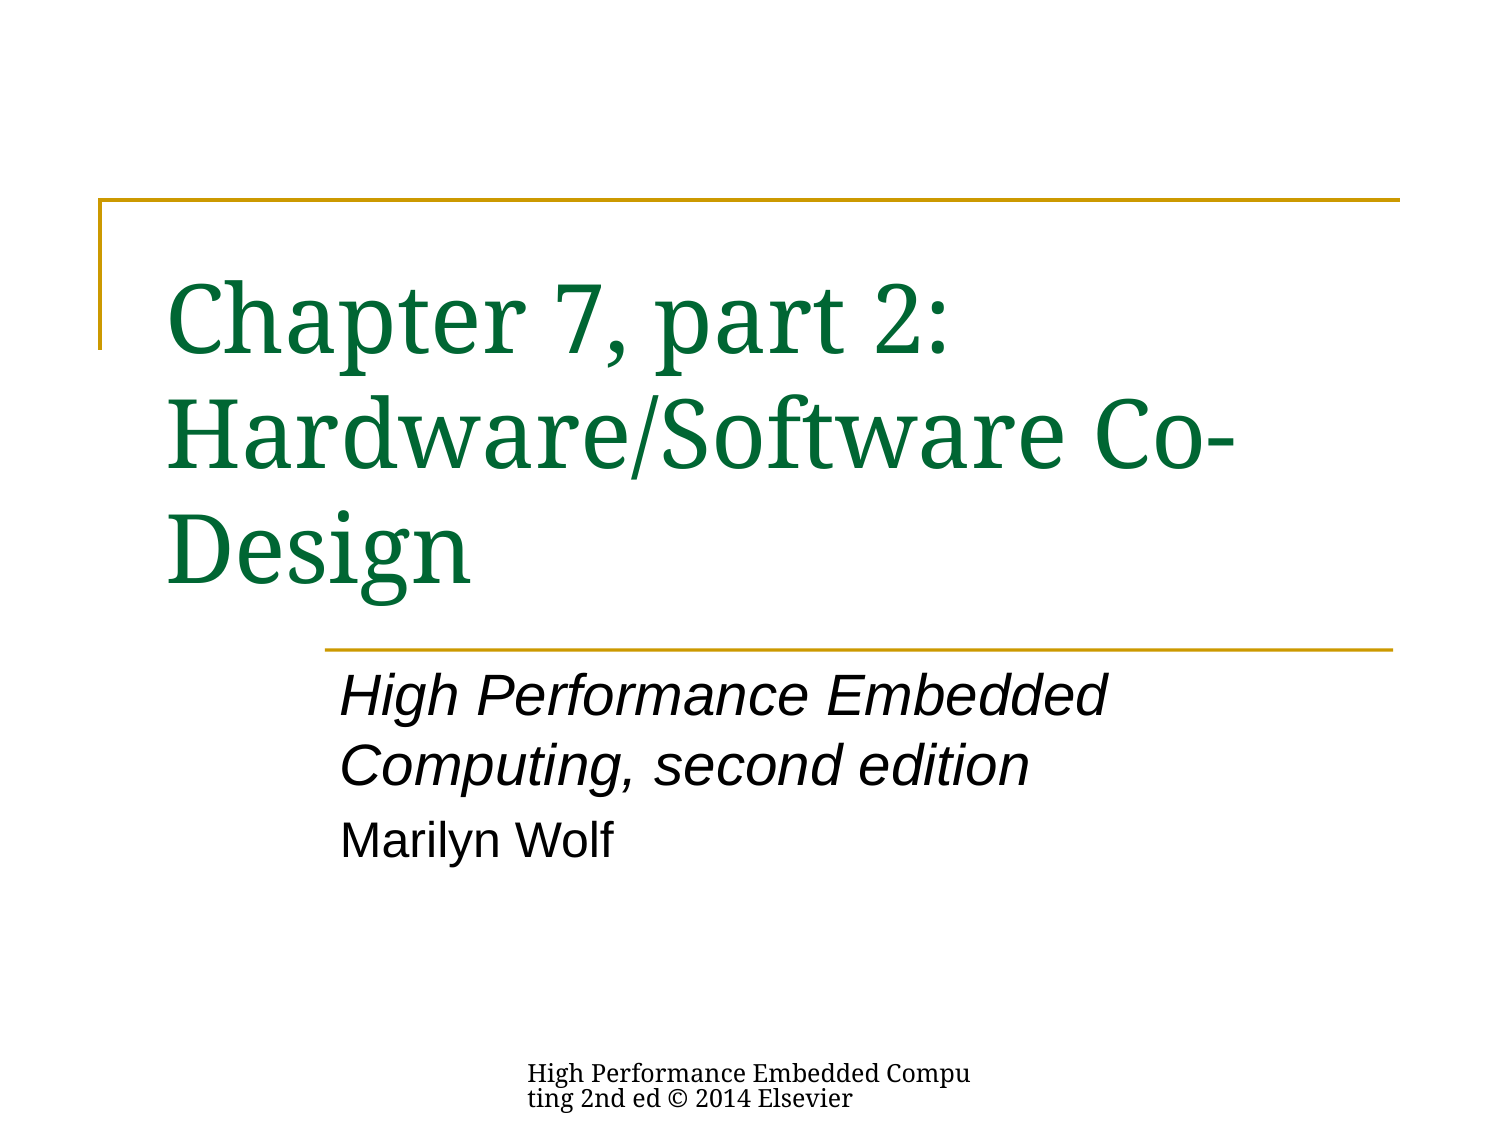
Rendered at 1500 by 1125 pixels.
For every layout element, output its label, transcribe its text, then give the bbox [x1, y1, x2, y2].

subtitle High Performance Embedded Computing, second edition Marilyn Wolf [324, 650, 1400, 938]
footer High Performance Embedded Computing 2nd ed © 2014 Elsevier [512, 1024, 988, 1100]
title Chapter 7, part 2: Hardware/Software Co-Design [150, 249, 1401, 538]
